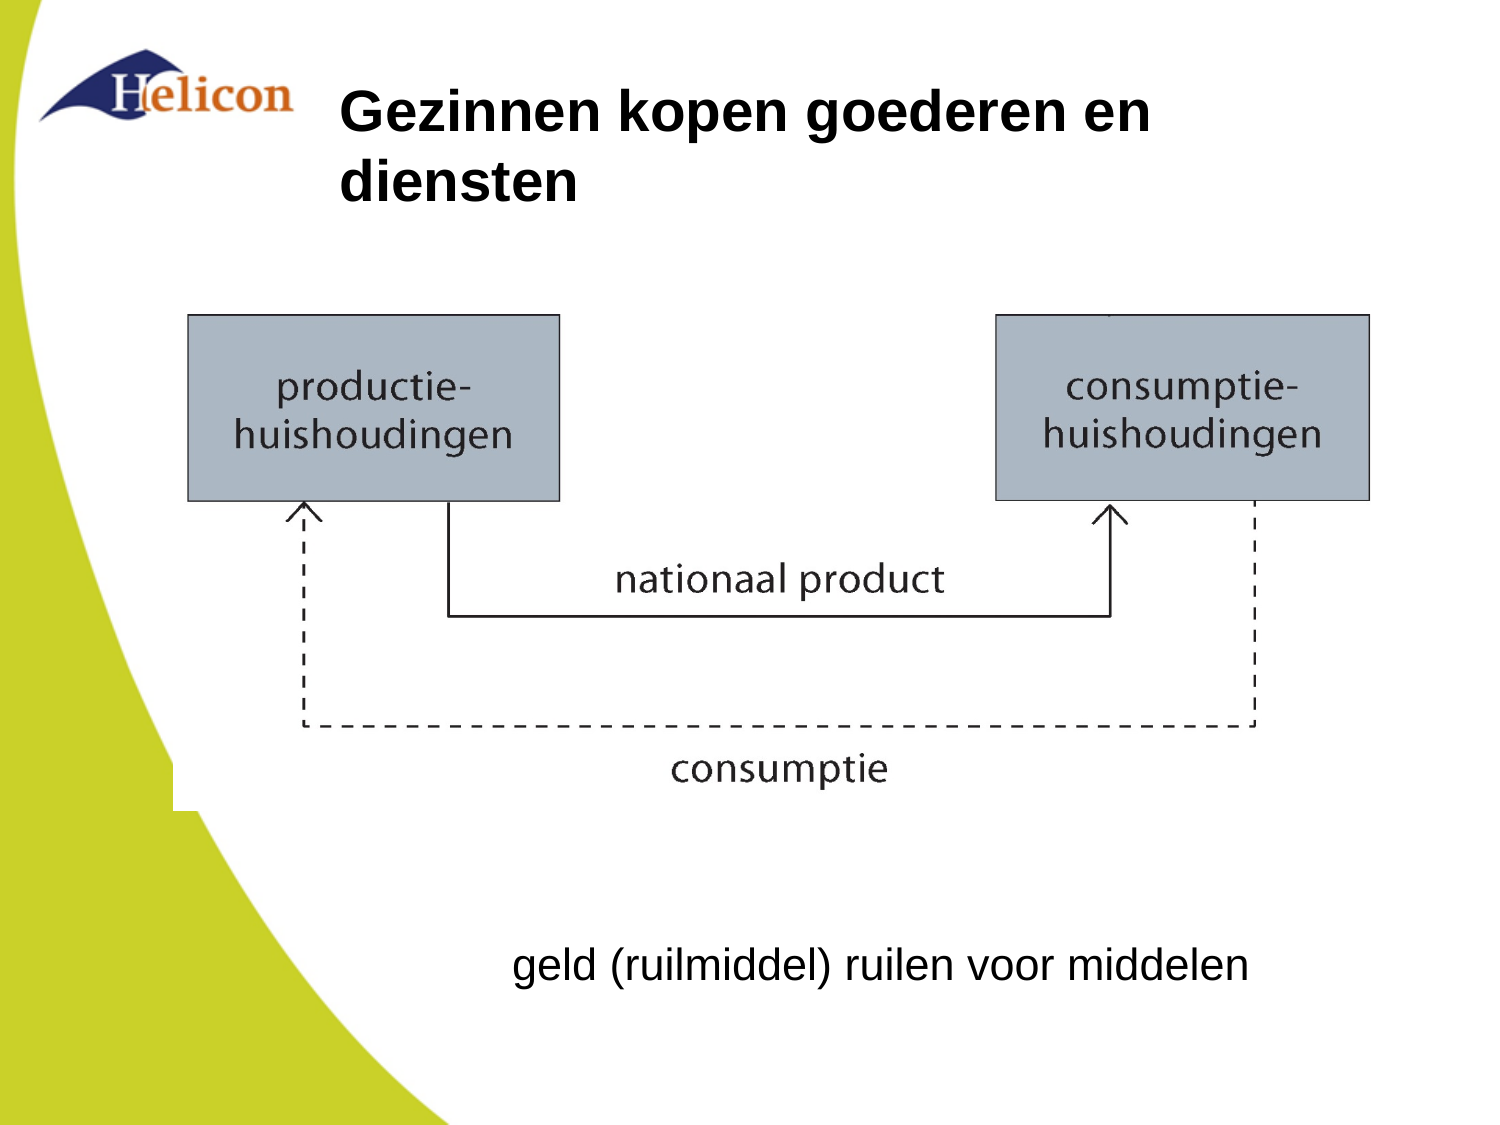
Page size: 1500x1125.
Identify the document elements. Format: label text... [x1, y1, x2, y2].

list geld (ruilmiddel) ruilen voor middelen [336, 196, 1425, 1005]
title Gezinnen kopen goederen en diensten [324, 54, 1415, 161]
picture [0, 0, 1500, 1125]
